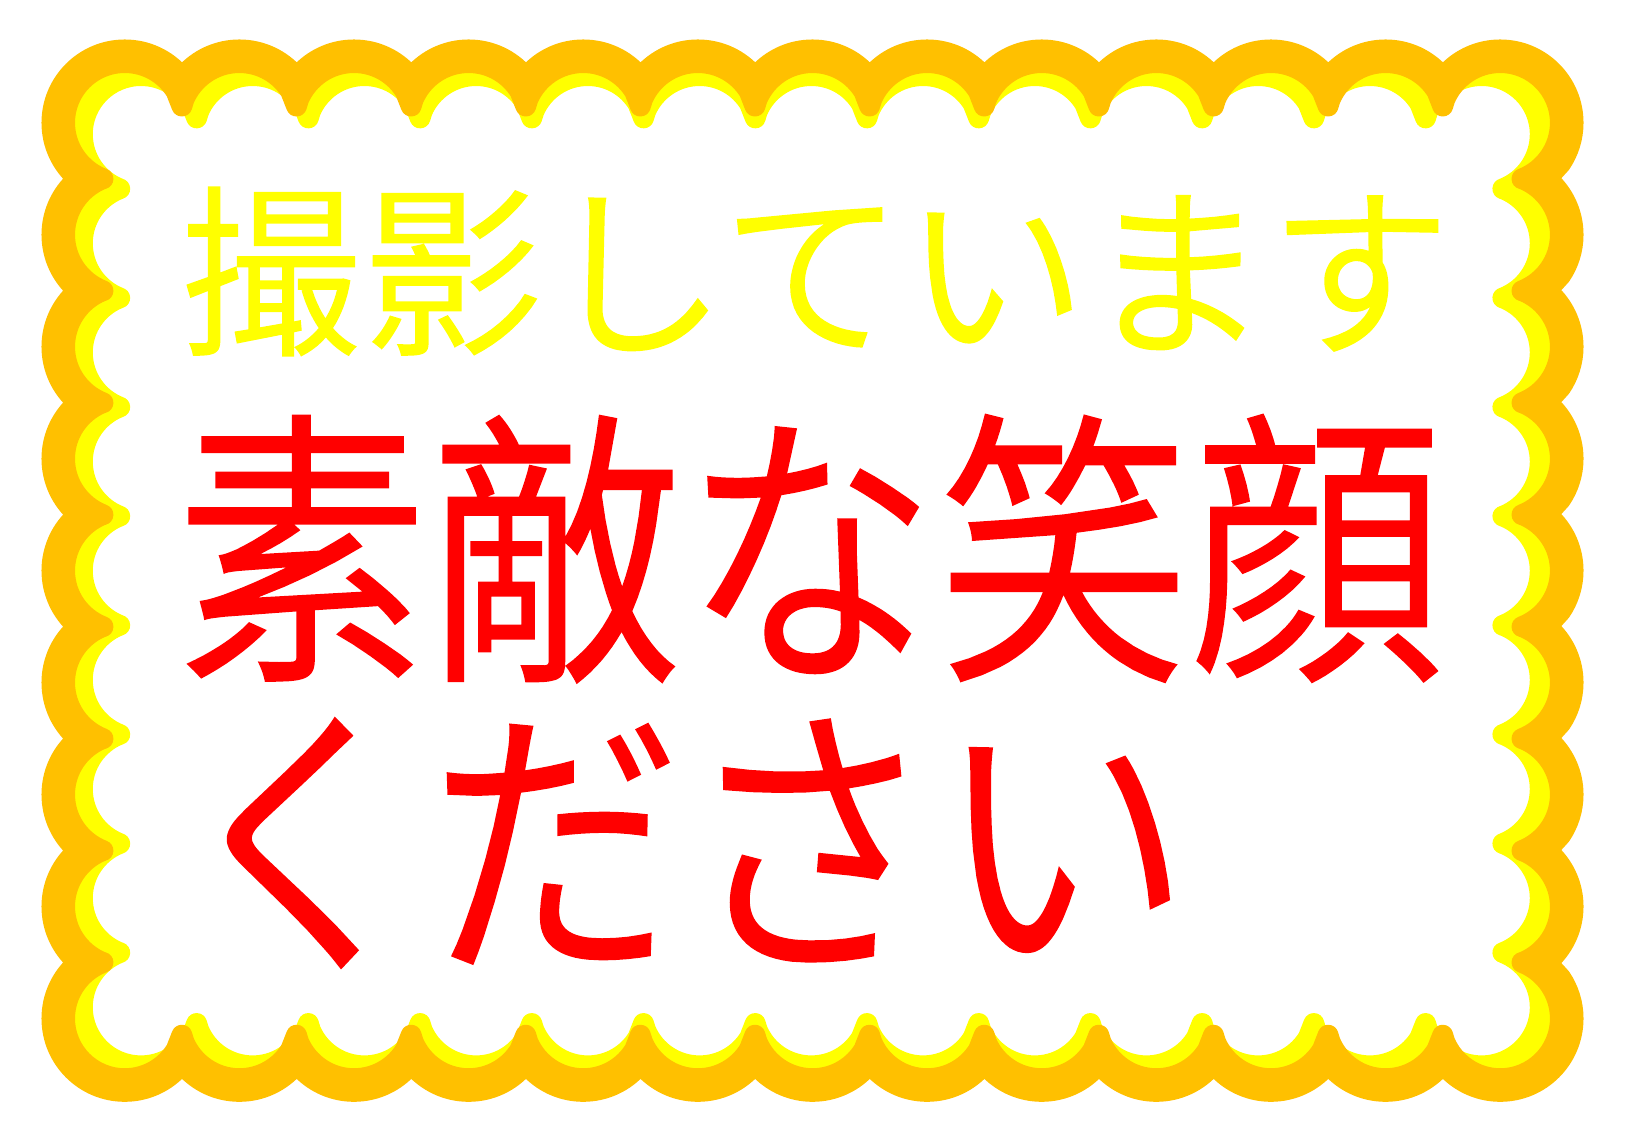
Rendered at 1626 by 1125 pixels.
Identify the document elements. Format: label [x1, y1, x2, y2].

text_box [1343, 1021, 1437, 1076]
text_box [1225, 1021, 1324, 1076]
text_box [988, 65, 1097, 121]
text_box [1459, 65, 1555, 1076]
text_box [988, 1021, 1097, 1076]
text_box [300, 65, 403, 121]
text_box [1342, 65, 1437, 121]
text_box [526, 65, 985, 121]
text_box [413, 1021, 520, 1076]
text_box [300, 1021, 403, 1076]
text_box [49, 47, 1576, 1094]
text_box [525, 1021, 985, 1076]
text_box [186, 1021, 286, 1076]
text_box [67, 176, 122, 964]
text_box [1106, 1021, 1210, 1076]
text_box [1106, 65, 1210, 121]
text_box [68, 965, 168, 1076]
text_box [68, 65, 167, 176]
text_box [186, 65, 285, 121]
text_box [1224, 65, 1324, 121]
text_box [413, 65, 520, 121]
